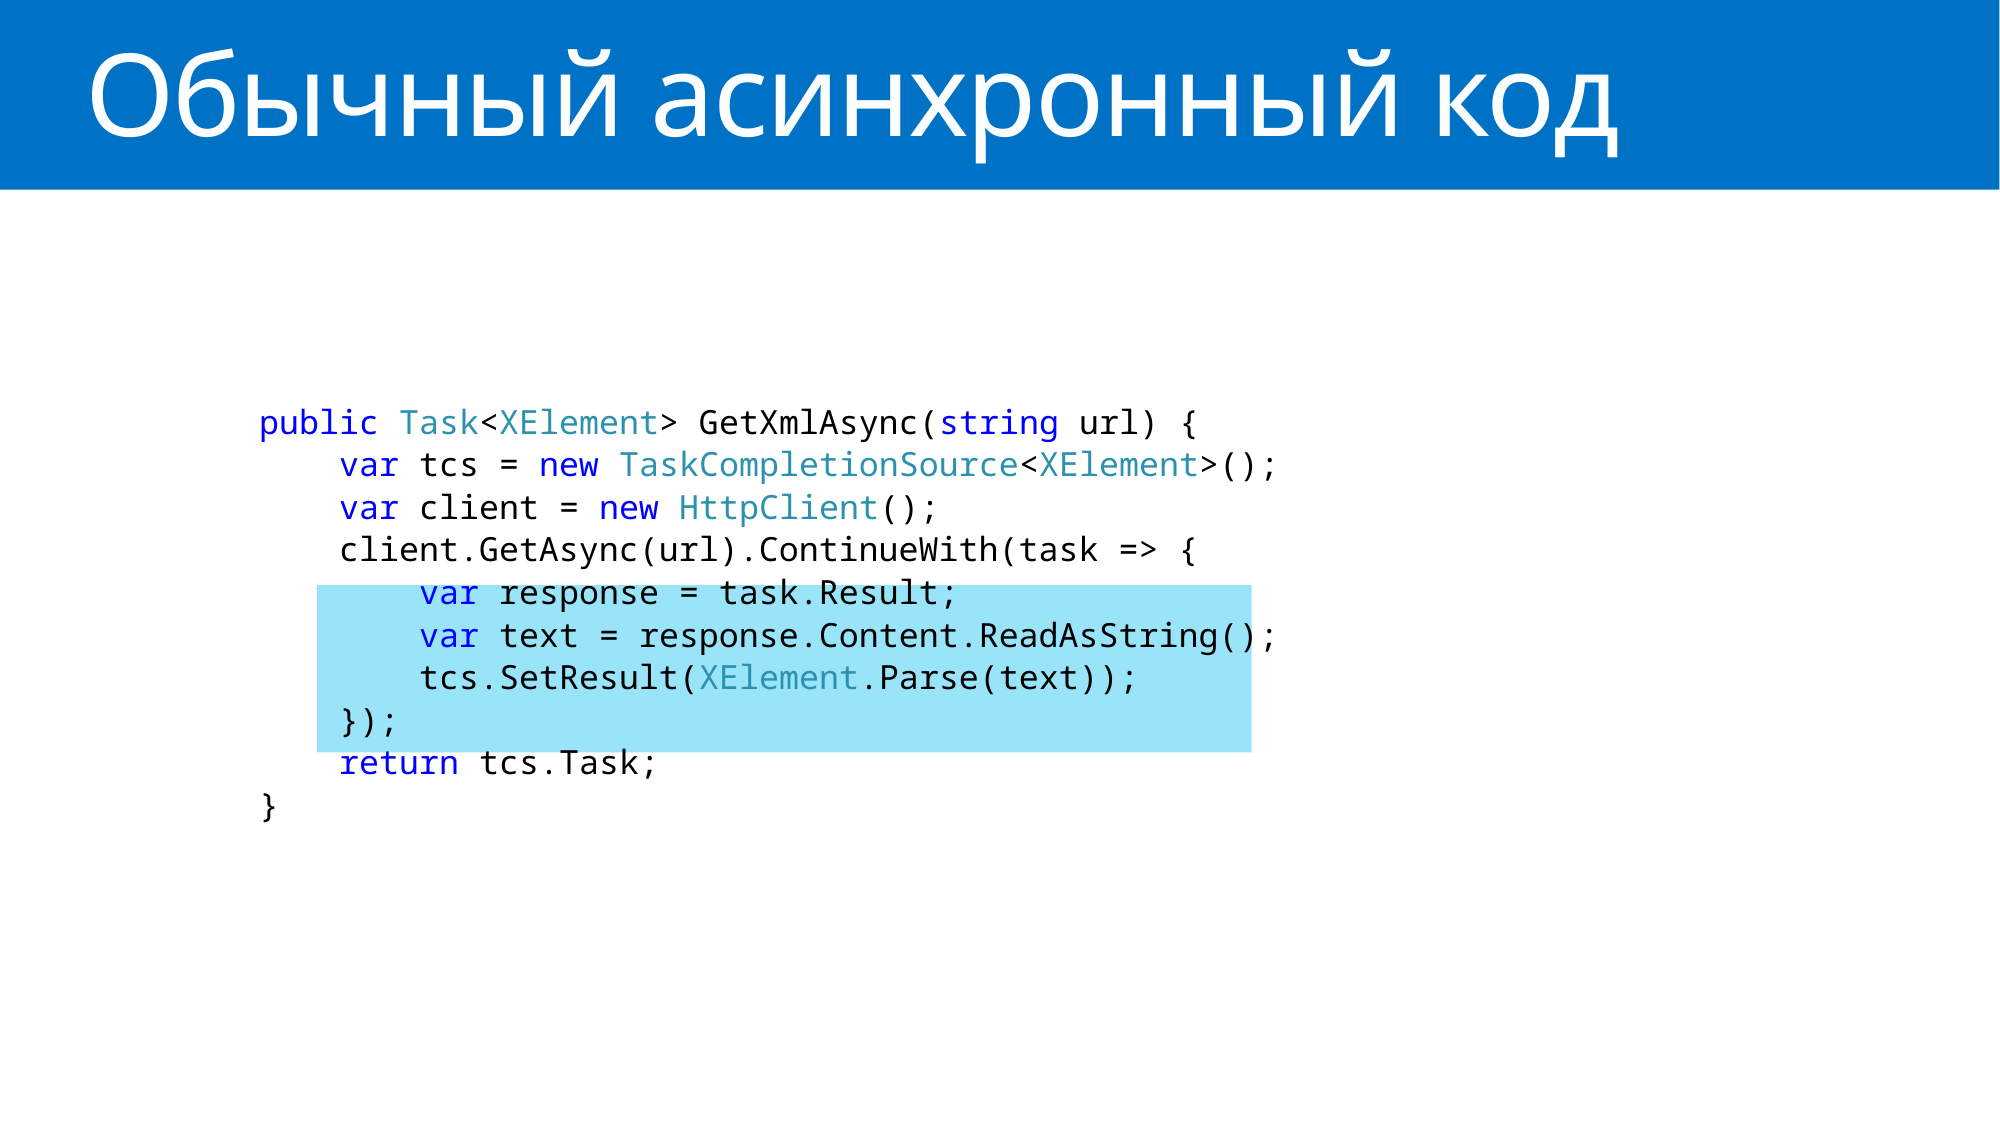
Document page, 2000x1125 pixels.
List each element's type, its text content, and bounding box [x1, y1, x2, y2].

text_box public Task<XElement> GetXmlAsync(string url) { var tcs = new TaskCompletionSource<XElement>(); var client = new HttpClient(); client.GetAsync(url).ContinueWith(task => { var response = task.Result; var text = response.Content.ReadAsString(); tcs.SetResult(XElement.Parse(text)); }); return tcs.Task; } [259, 405, 1611, 825]
title Обычный асинхронный код [85, 37, 1914, 162]
